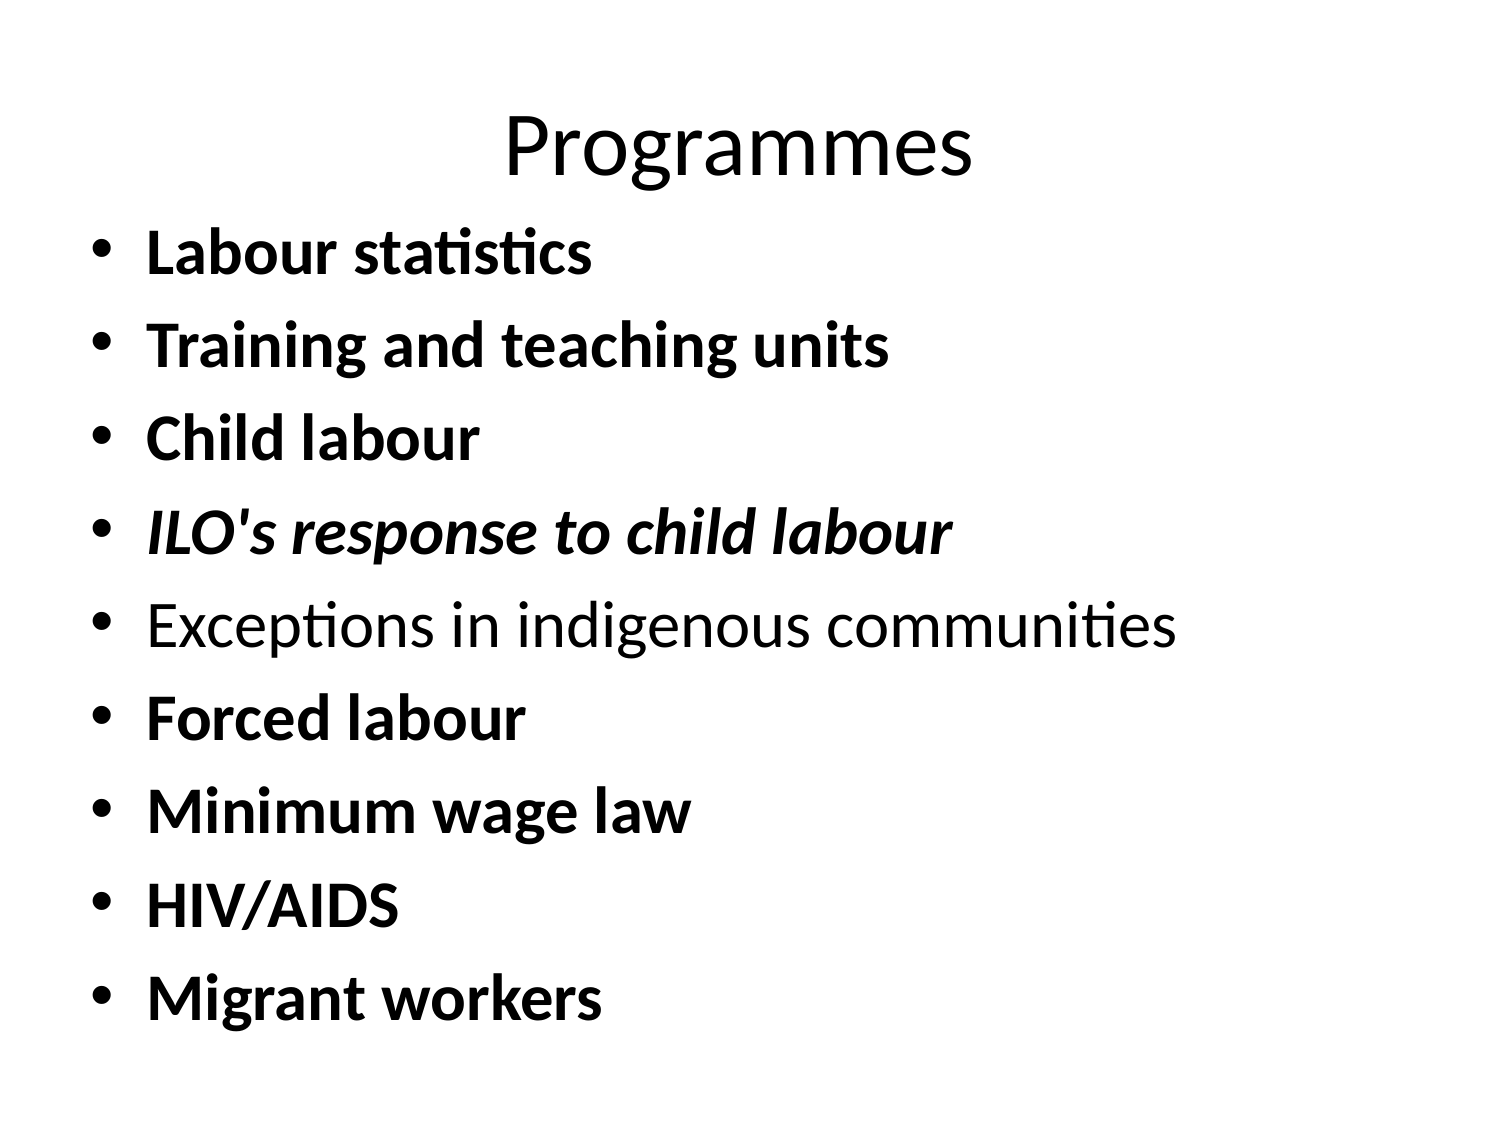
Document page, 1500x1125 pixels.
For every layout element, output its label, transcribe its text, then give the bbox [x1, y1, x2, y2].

title Programmes [75, 45, 1425, 200]
list Labour statistics Training and teaching units Child labour ILO's response to child labour Exceptions in indigenous communities Forced labour Minimum wage law HIV/AIDS Migrant workers [75, 200, 1425, 1088]
